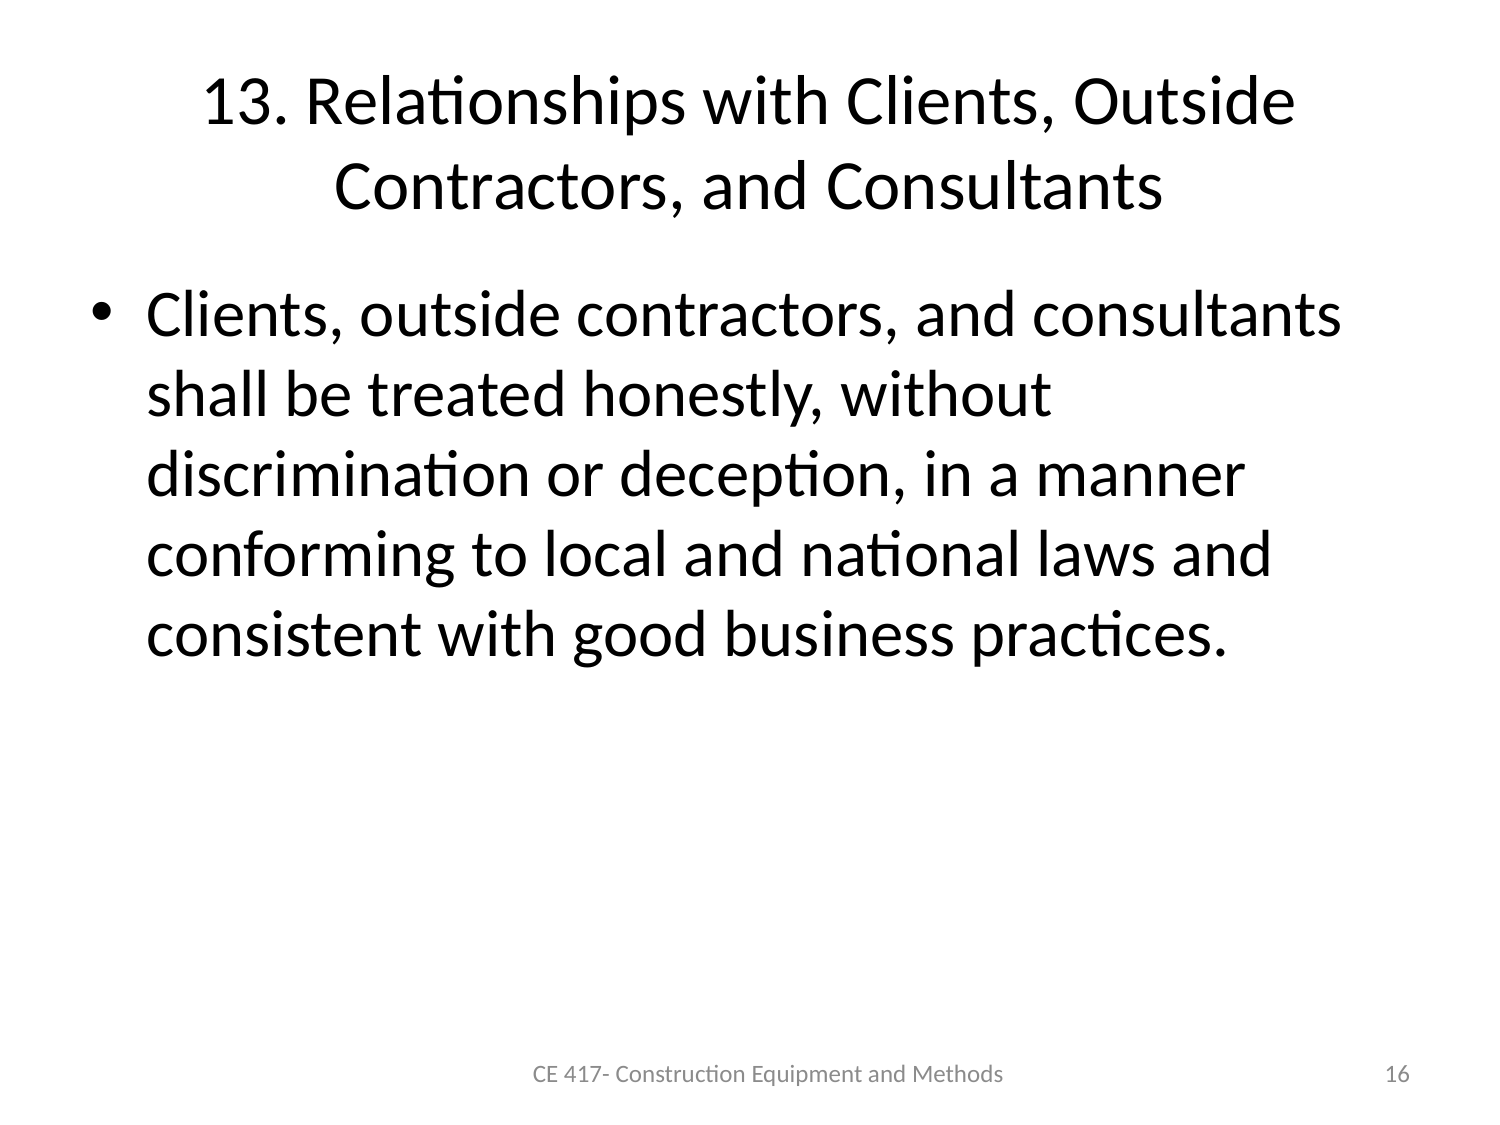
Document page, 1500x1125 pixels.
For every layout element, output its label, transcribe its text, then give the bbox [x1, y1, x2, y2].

title 13. Relationships with Clients, Outside Contractors, and Consultants [75, 45, 1425, 233]
slide_number 16 [1074, 1042, 1425, 1103]
footer CE 417- Construction Equipment and Methods [512, 1042, 1025, 1103]
list Clients, outside contractors, and consultants shall be treated honestly, without discrimination or deception, in a manner conforming to local and national laws and consistent with good business practices. [75, 262, 1425, 1005]
